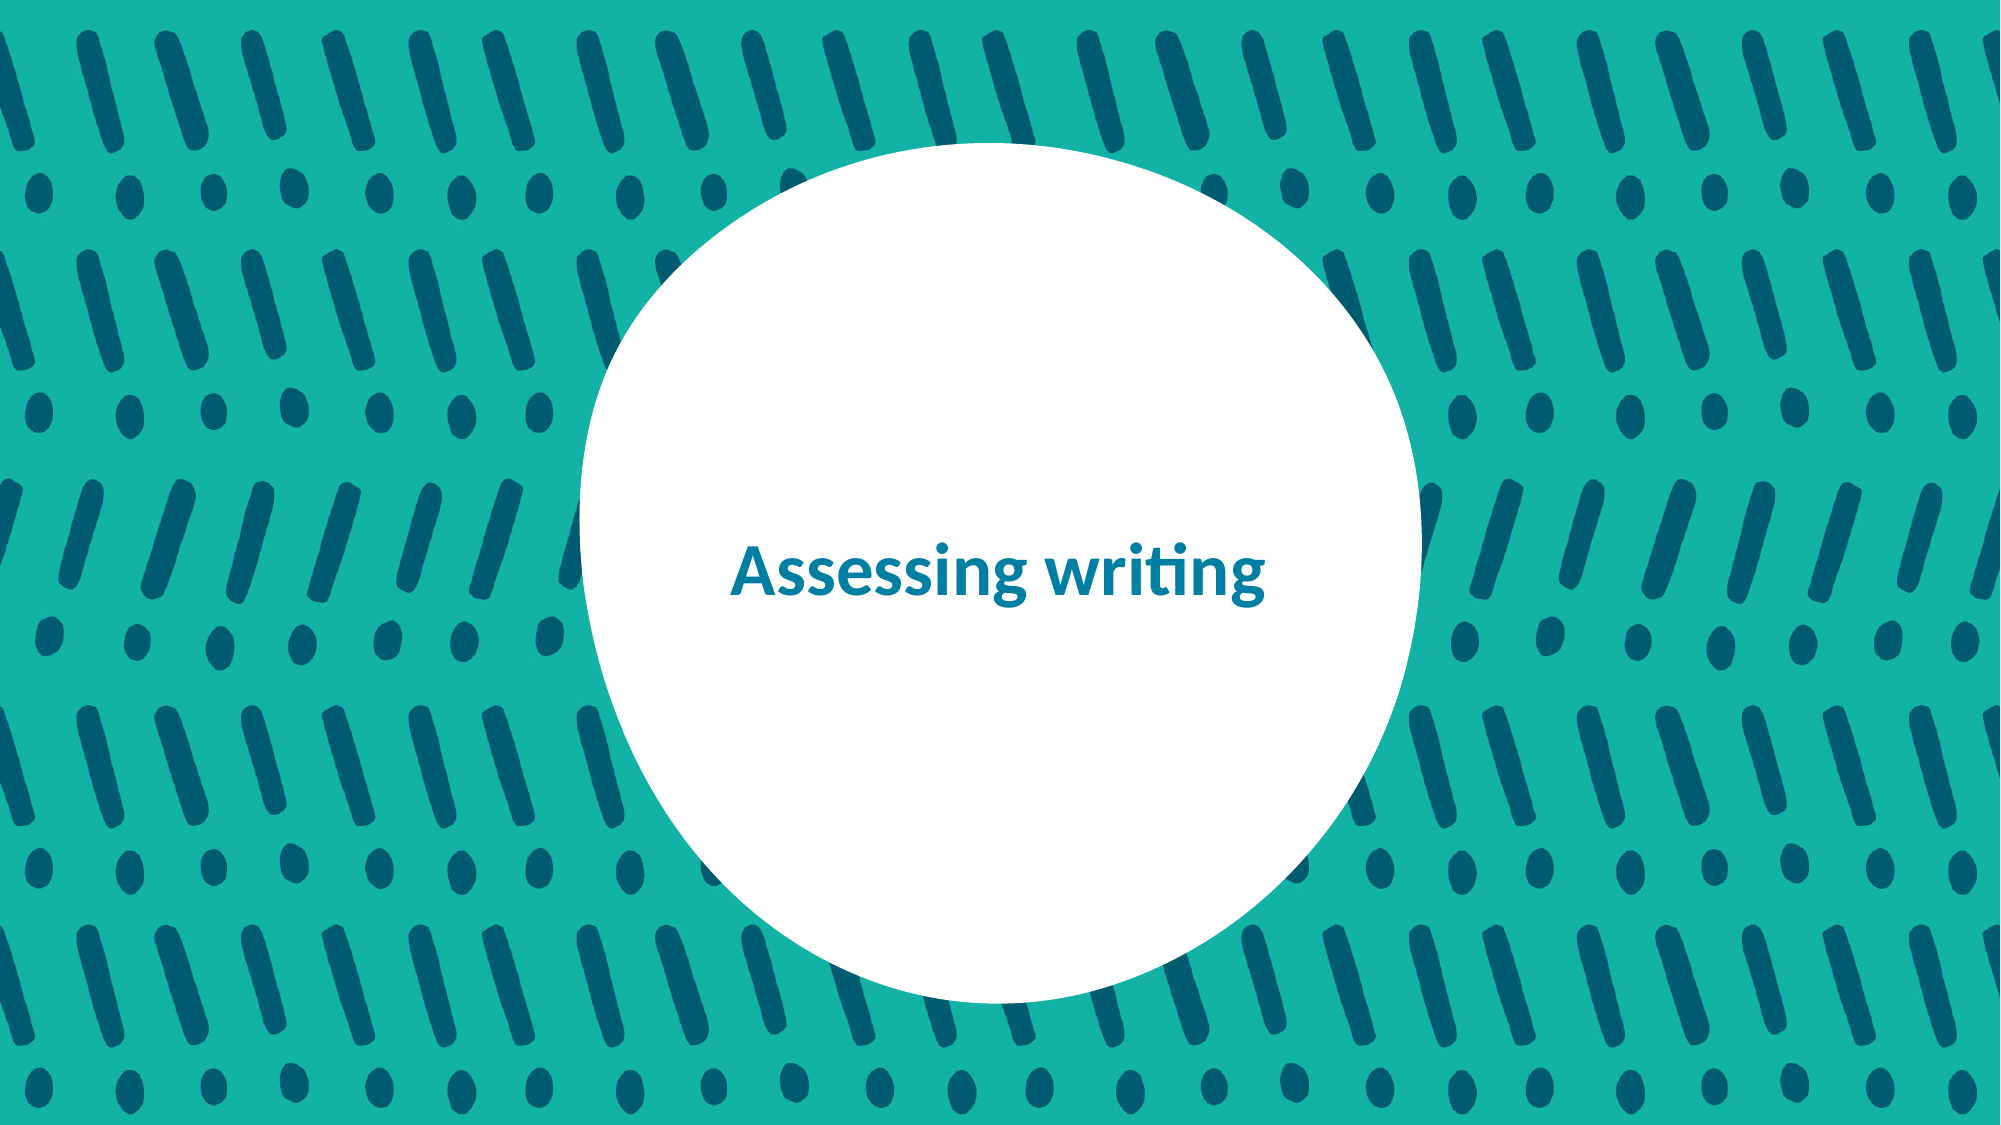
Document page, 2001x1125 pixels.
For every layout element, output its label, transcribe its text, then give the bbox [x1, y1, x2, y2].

title Assessing writing [602, 487, 1395, 659]
picture [0, 0, 2001, 1125]
